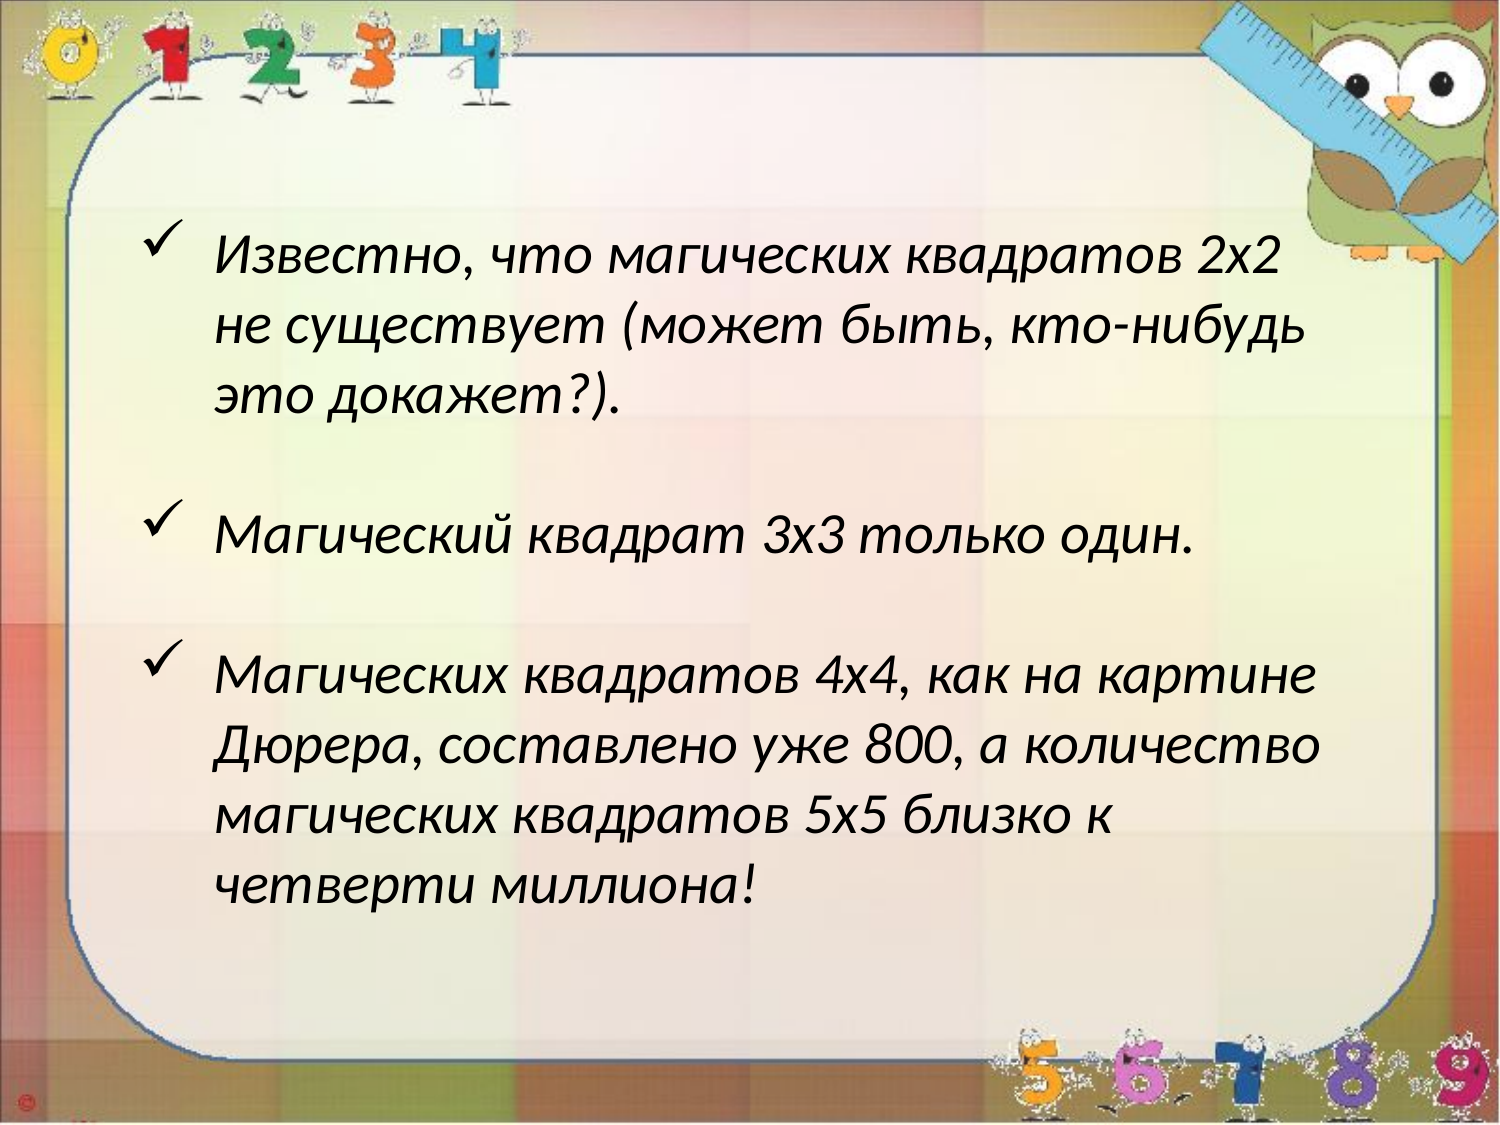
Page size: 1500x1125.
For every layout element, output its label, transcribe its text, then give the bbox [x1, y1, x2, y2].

text_box Известно, что магических квадратов 2х2 не существует (может быть, кто-нибудь это докажет?). Магический квадрат 3х3 только один. Магических квадратов 4х4, как на картине Дюрера, составлено уже 800, а количество магических квадратов 5х5 близко к четверти миллиона! [123, 208, 1341, 923]
